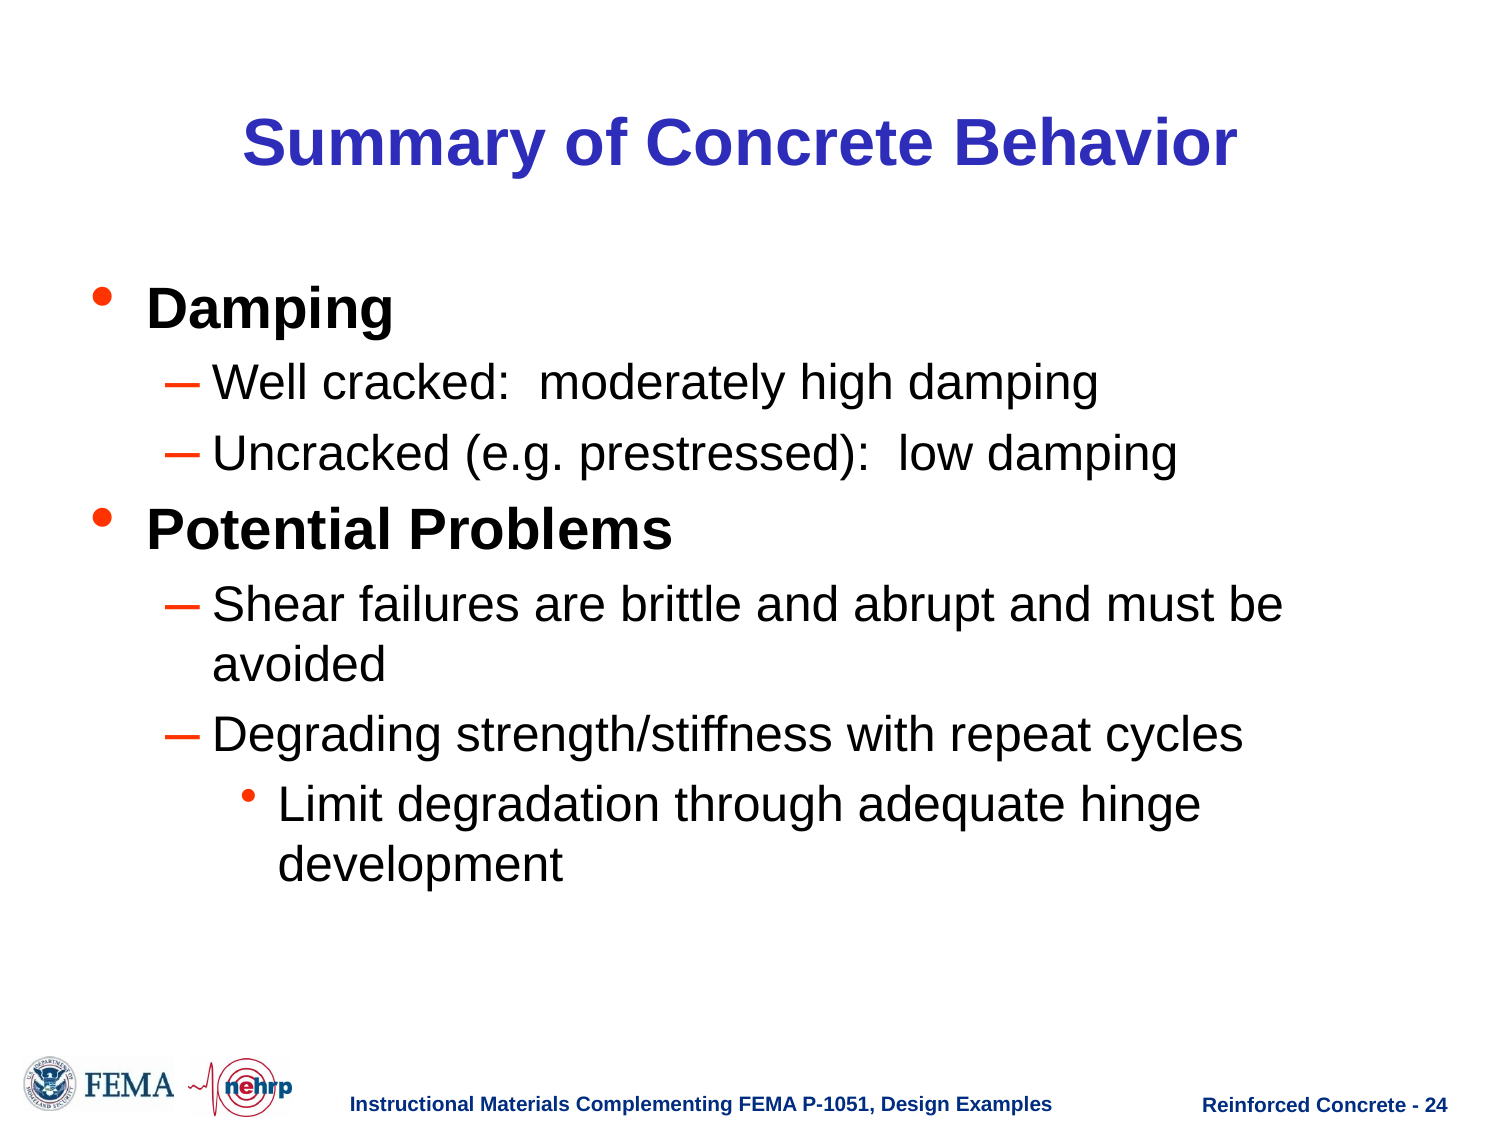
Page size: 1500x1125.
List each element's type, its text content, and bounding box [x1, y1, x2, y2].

footer Instructional Materials Complementing FEMA P-1051, Design Examples [334, 1087, 1104, 1124]
list Damping Well cracked: moderately high damping Uncracked (e.g. prestressed): low damping Potential Problems Shear failures are brittle and abrupt and must be avoided Degrading strength/stiffness with repeat cycles Limit degradation through adequate hinge development [74, 262, 1426, 1006]
picture [188, 1058, 292, 1117]
picture [23, 1056, 174, 1111]
title Summary of Concrete Behavior [74, 44, 1426, 233]
